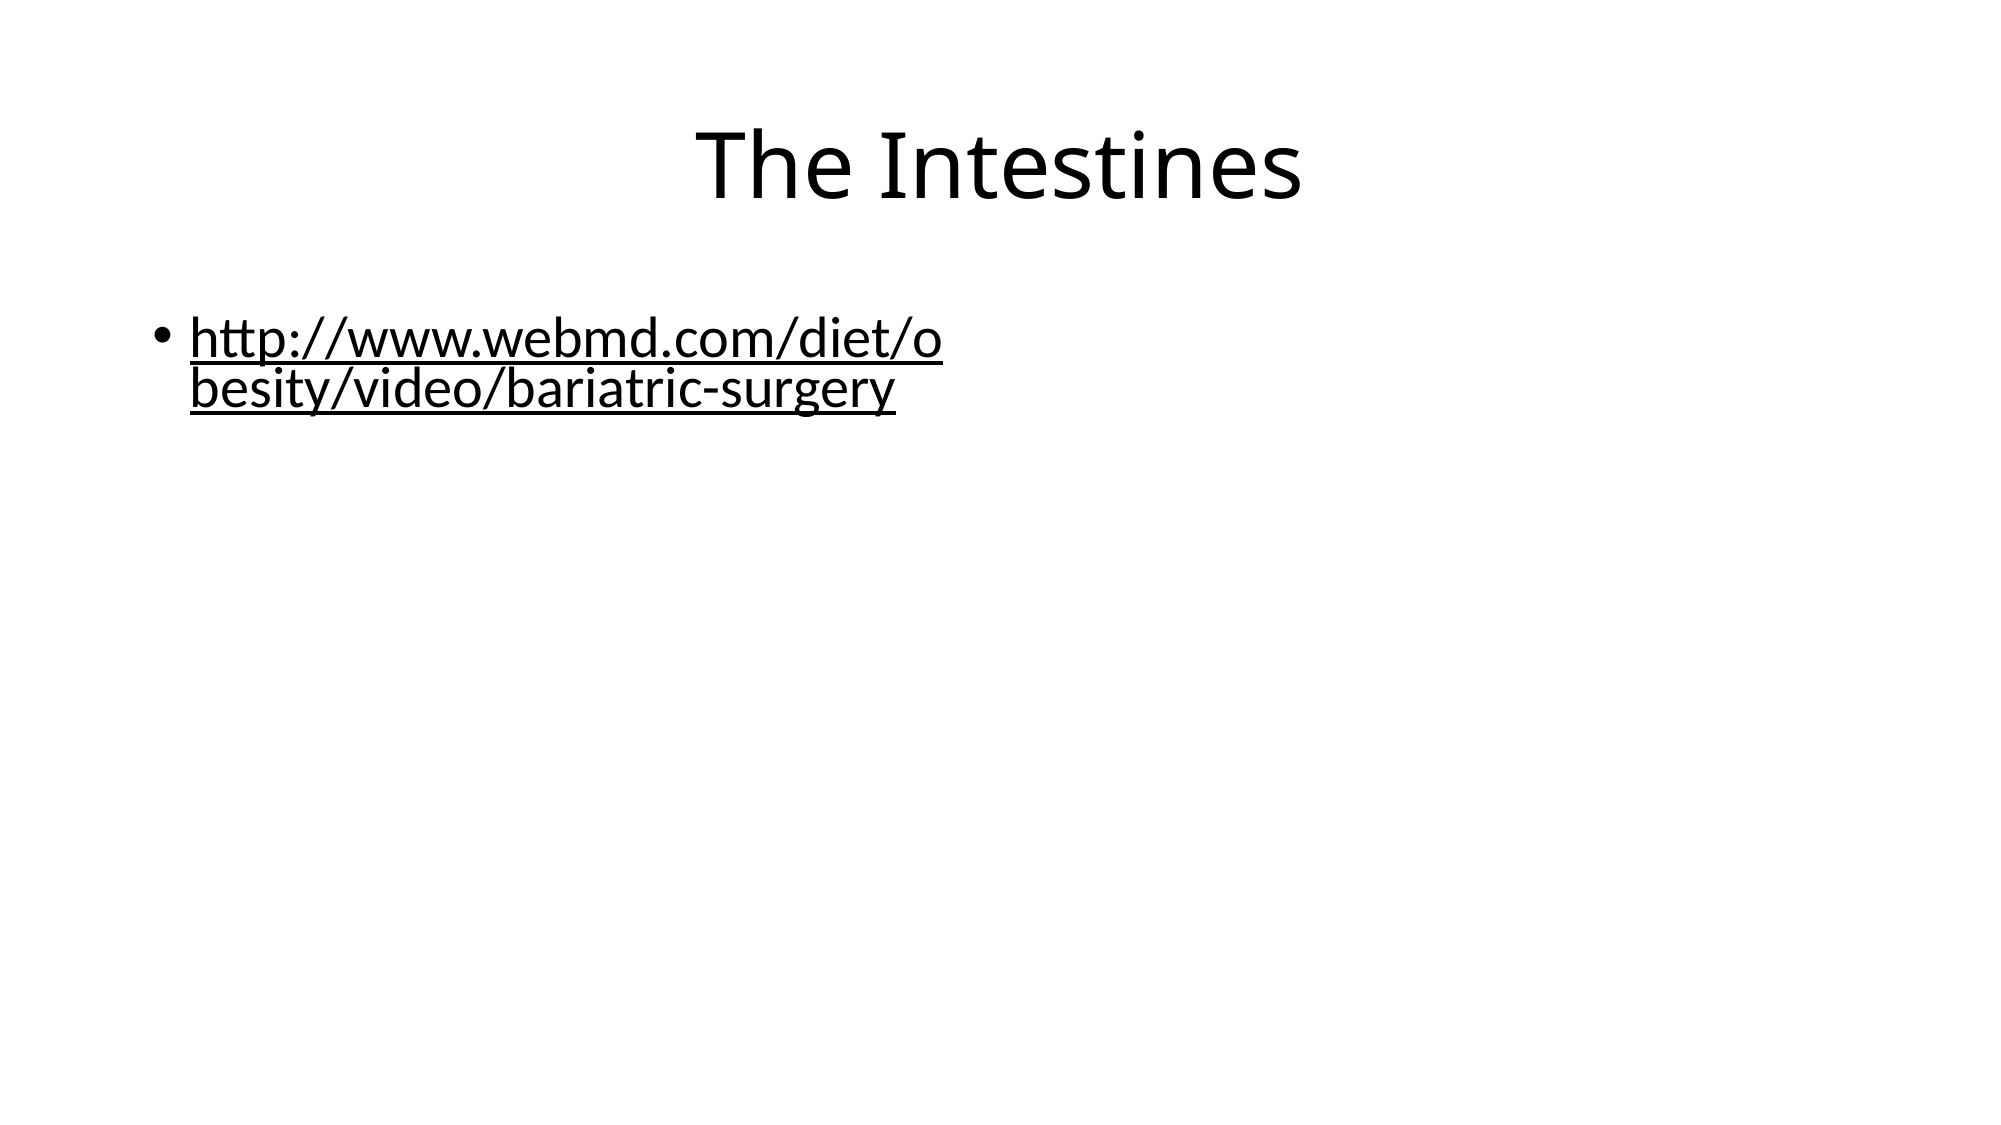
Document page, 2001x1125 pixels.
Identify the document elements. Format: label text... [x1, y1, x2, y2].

list http://www.webmd.com/diet/obesity/video/bariatric-surgery [137, 299, 988, 1014]
title The Intestines [137, 59, 1863, 278]
